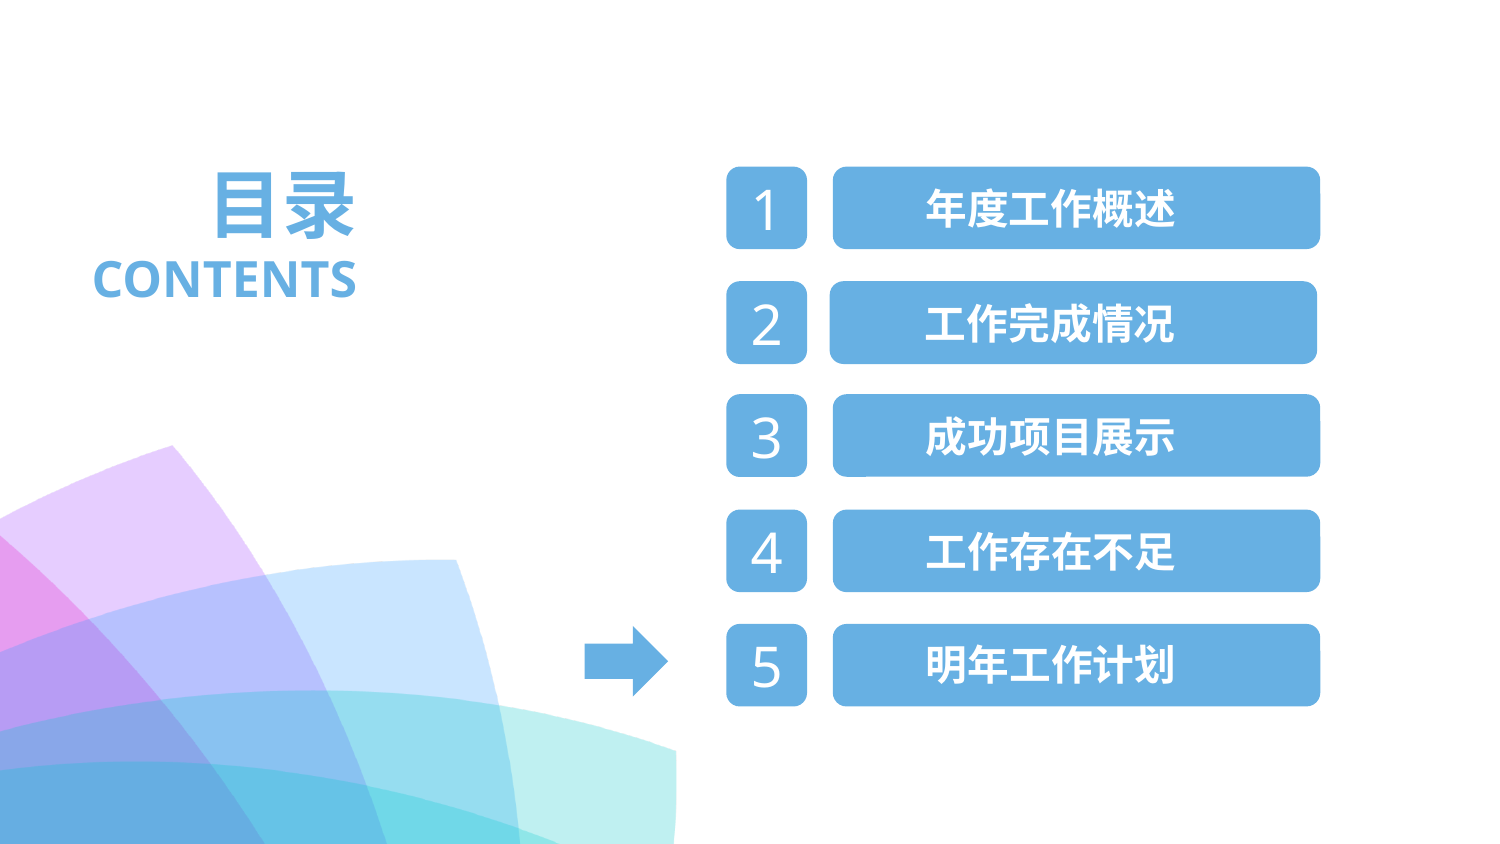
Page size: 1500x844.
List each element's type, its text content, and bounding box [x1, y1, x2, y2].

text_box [829, 280, 1318, 365]
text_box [832, 393, 1321, 477]
text_box 目录 CONTENTS [17, 150, 373, 316]
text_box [832, 623, 1321, 707]
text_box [832, 509, 1321, 593]
text_box 1 [724, 164, 810, 252]
text_box 2 [724, 279, 810, 367]
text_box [832, 166, 1321, 250]
picture [0, 428, 814, 844]
text_box 3 [724, 392, 810, 427]
